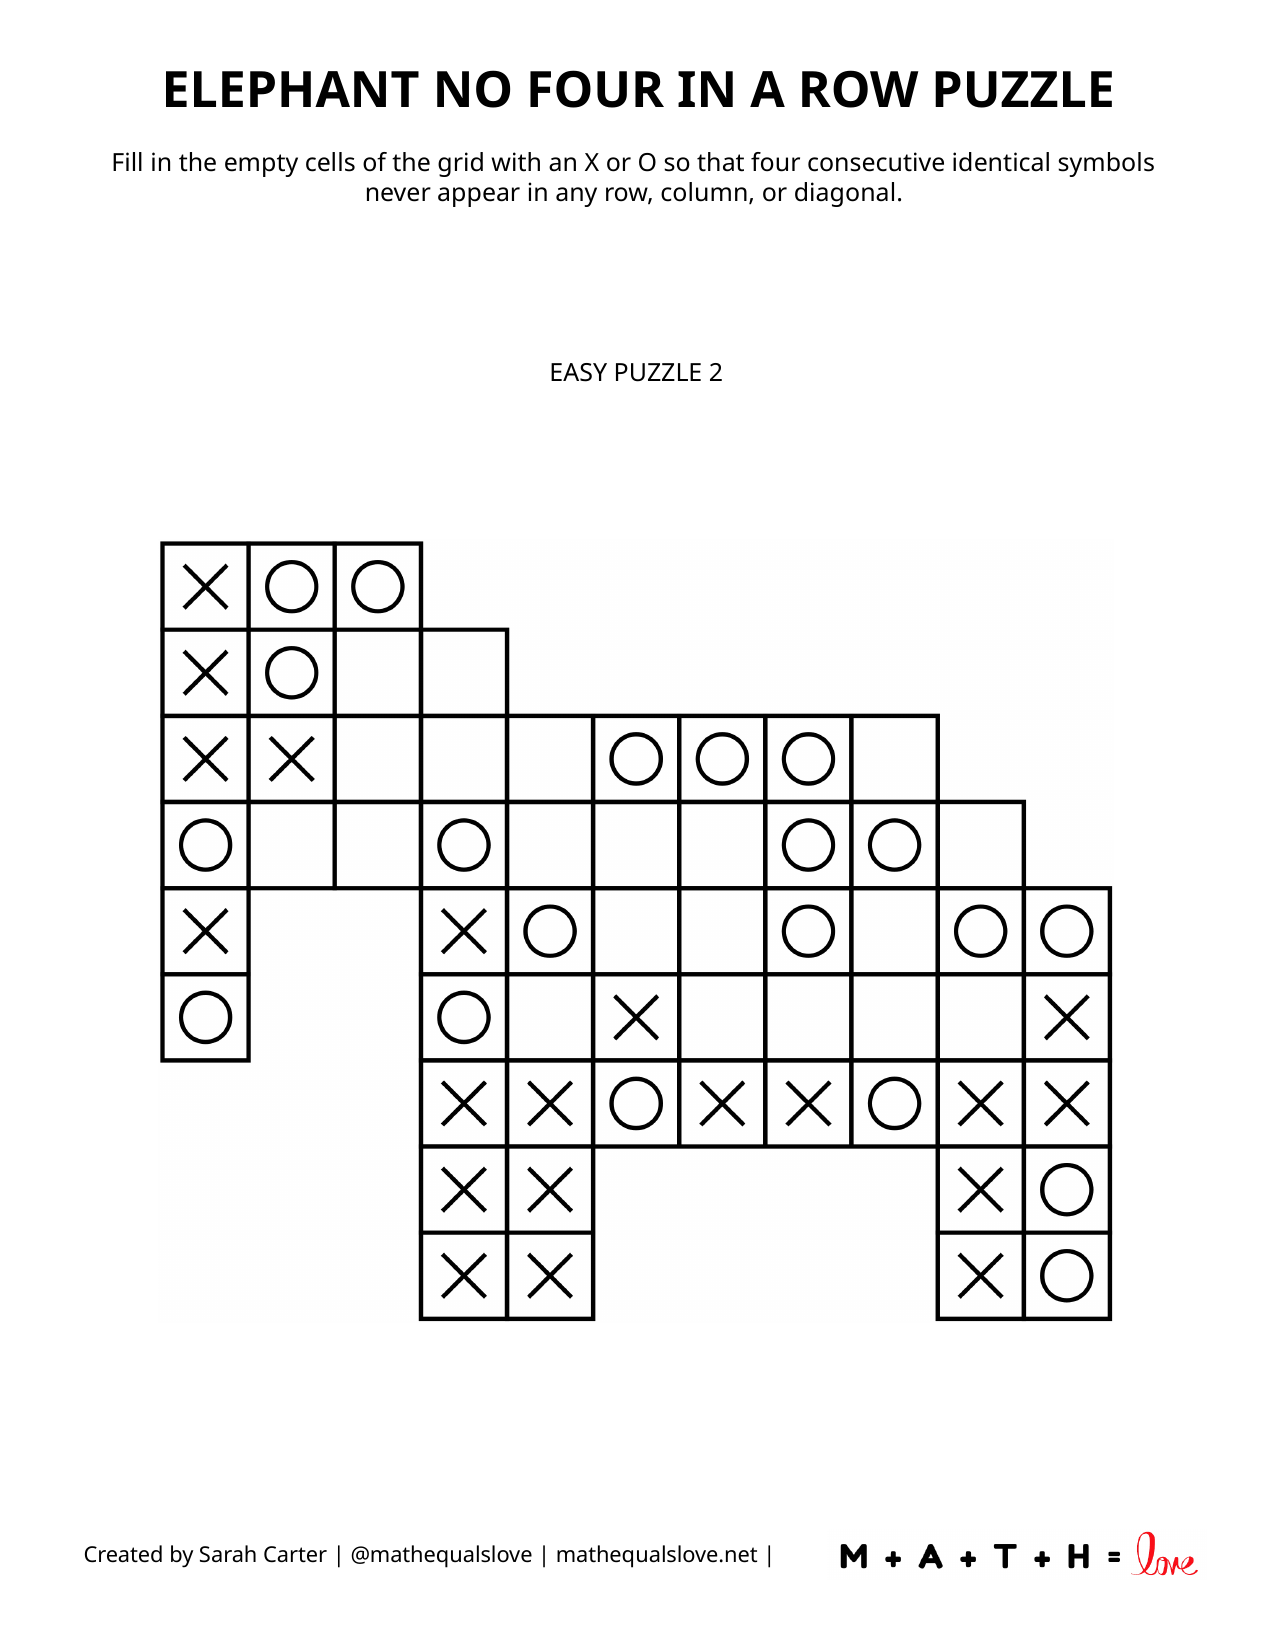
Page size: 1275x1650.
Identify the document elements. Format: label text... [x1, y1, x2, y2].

text_box EASY PUZZLE 2 [158, 356, 1115, 407]
text_box ELEPHANT NO FOUR IN A ROW PUZZLE [66, 49, 1211, 125]
picture [826, 1528, 1207, 1580]
text_box Created by Sarah Carter | @mathequalslove | mathequalslove.net | [68, 1533, 826, 1575]
picture [157, 538, 1115, 1324]
text_box Fill in the empty cells of the grid with an X or O so that four consecutive identical symbols never appear in any row, column, or diagonal. [0, 139, 1275, 215]
